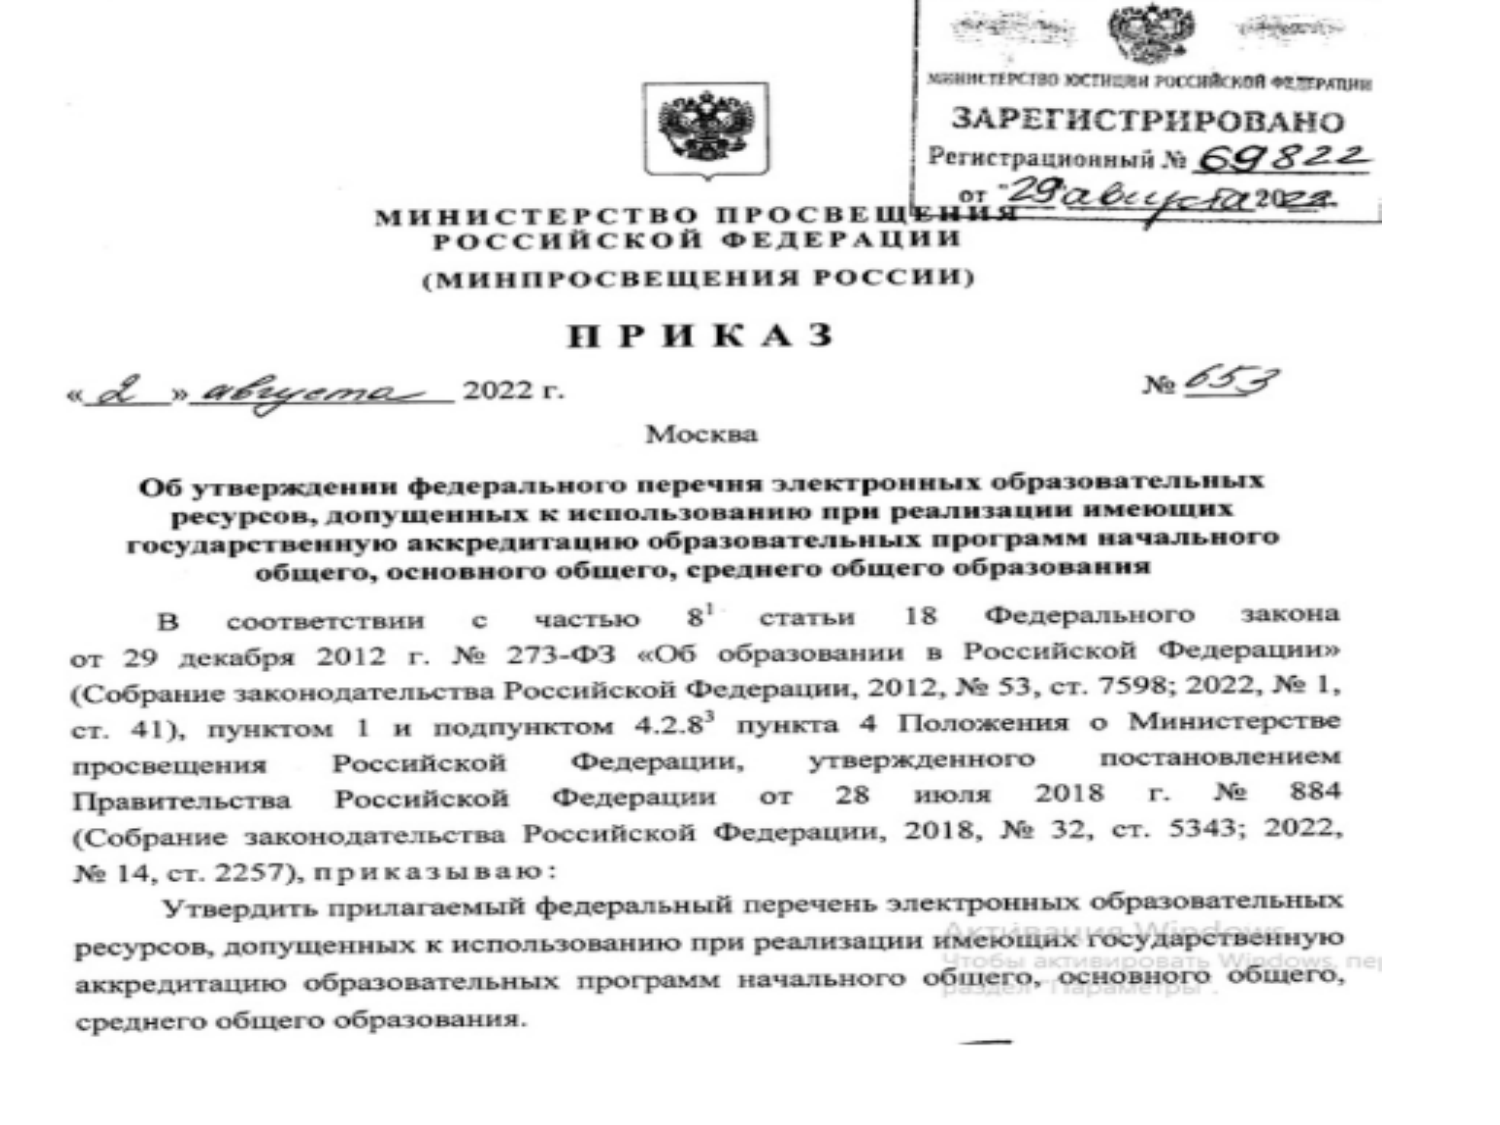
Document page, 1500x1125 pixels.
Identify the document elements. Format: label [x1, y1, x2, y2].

list [52, 0, 1383, 1059]
